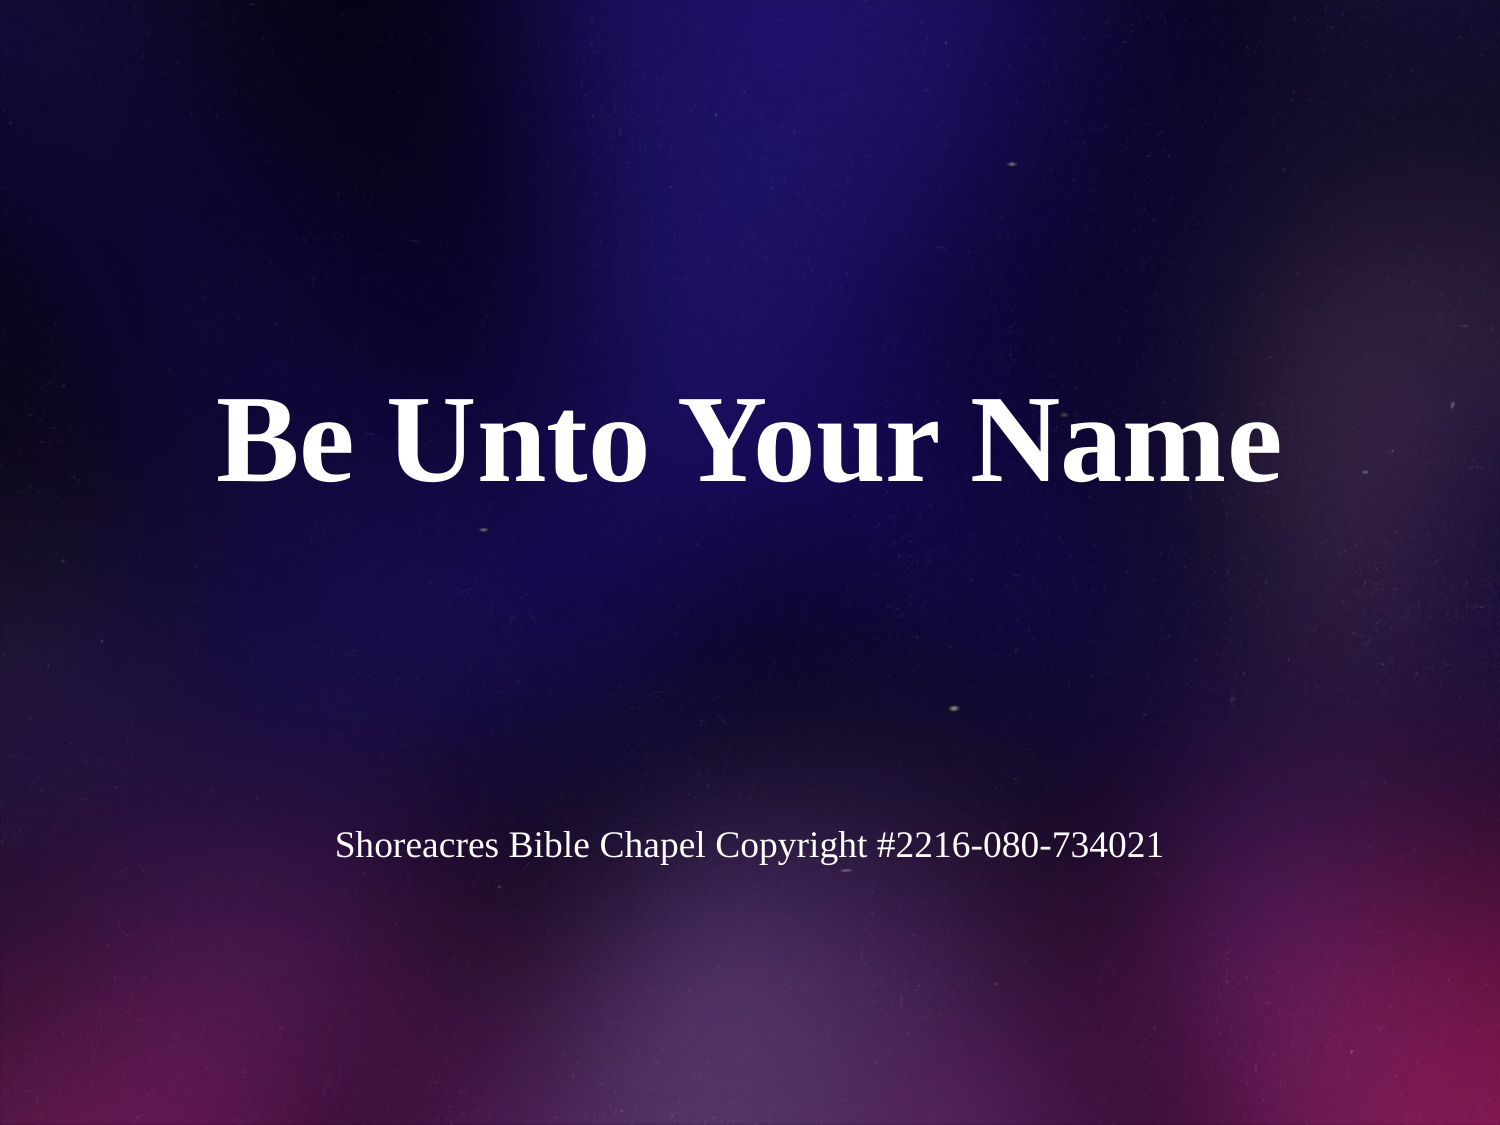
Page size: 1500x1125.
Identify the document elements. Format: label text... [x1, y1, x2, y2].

title Be Unto Your Name [112, 337, 1388, 525]
subtitle Shoreacres Bible Chapel Copyright #2216-080-734021 [225, 812, 1275, 1100]
picture [0, 0, 1500, 1125]
